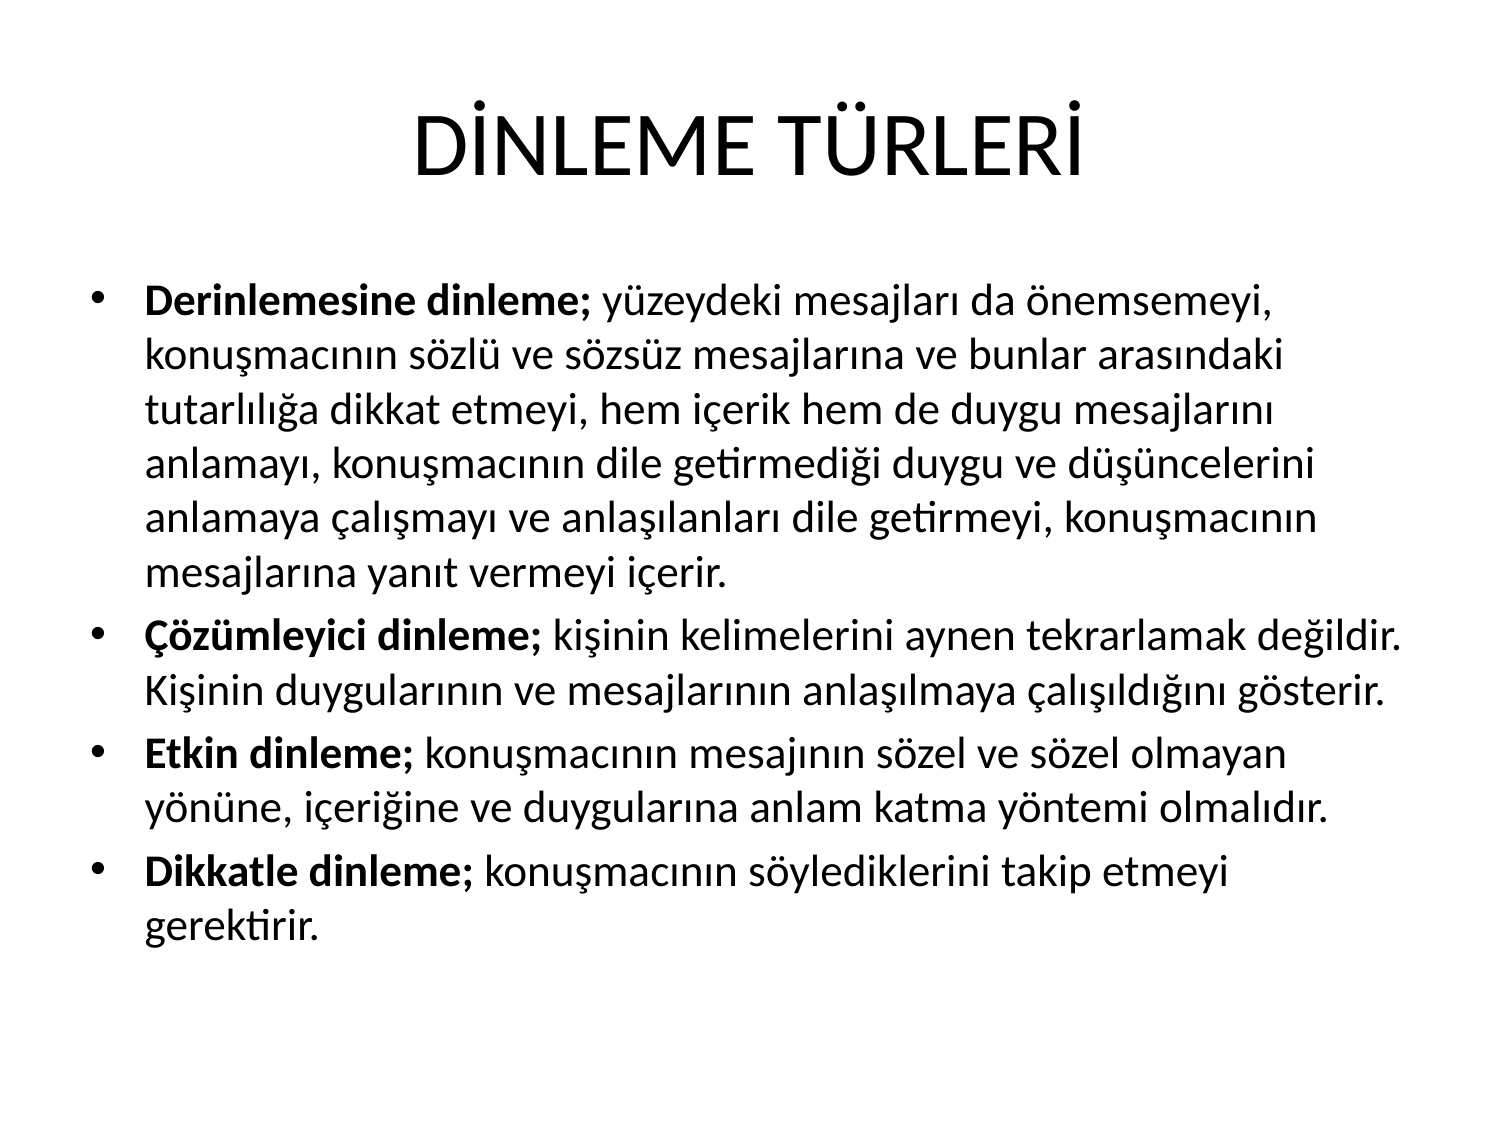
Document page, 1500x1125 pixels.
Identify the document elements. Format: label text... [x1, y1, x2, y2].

list Derinlemesine dinleme; yüzeydeki mesajları da önemsemeyi, konuşmacının sözlü ve sözsüz mesajlarına ve bunlar arasındaki tutarlılığa dikkat etmeyi, hem içerik hem de duygu mesajlarını anlamayı, konuşmacının dile getirmediği duygu ve düşüncelerini anlamaya çalışmayı ve anlaşılanları dile getirmeyi, konuşmacının mesajlarına yanıt vermeyi içerir. Çözümleyici dinleme; kişinin kelimelerini aynen tekrarlamak değildir. Kişinin duygularının ve mesajlarının anlaşılmaya çalışıldığını gösterir. Etkin dinleme; konuşmacının mesajının sözel ve sözel olmayan yönüne, içeriğine ve duygularına anlam katma yöntemi olmalıdır. Dikkatle dinleme; konuşmacının söylediklerini takip etmeyi gerektirir. [75, 262, 1425, 1005]
title DİNLEME TÜRLERİ [75, 45, 1425, 233]
